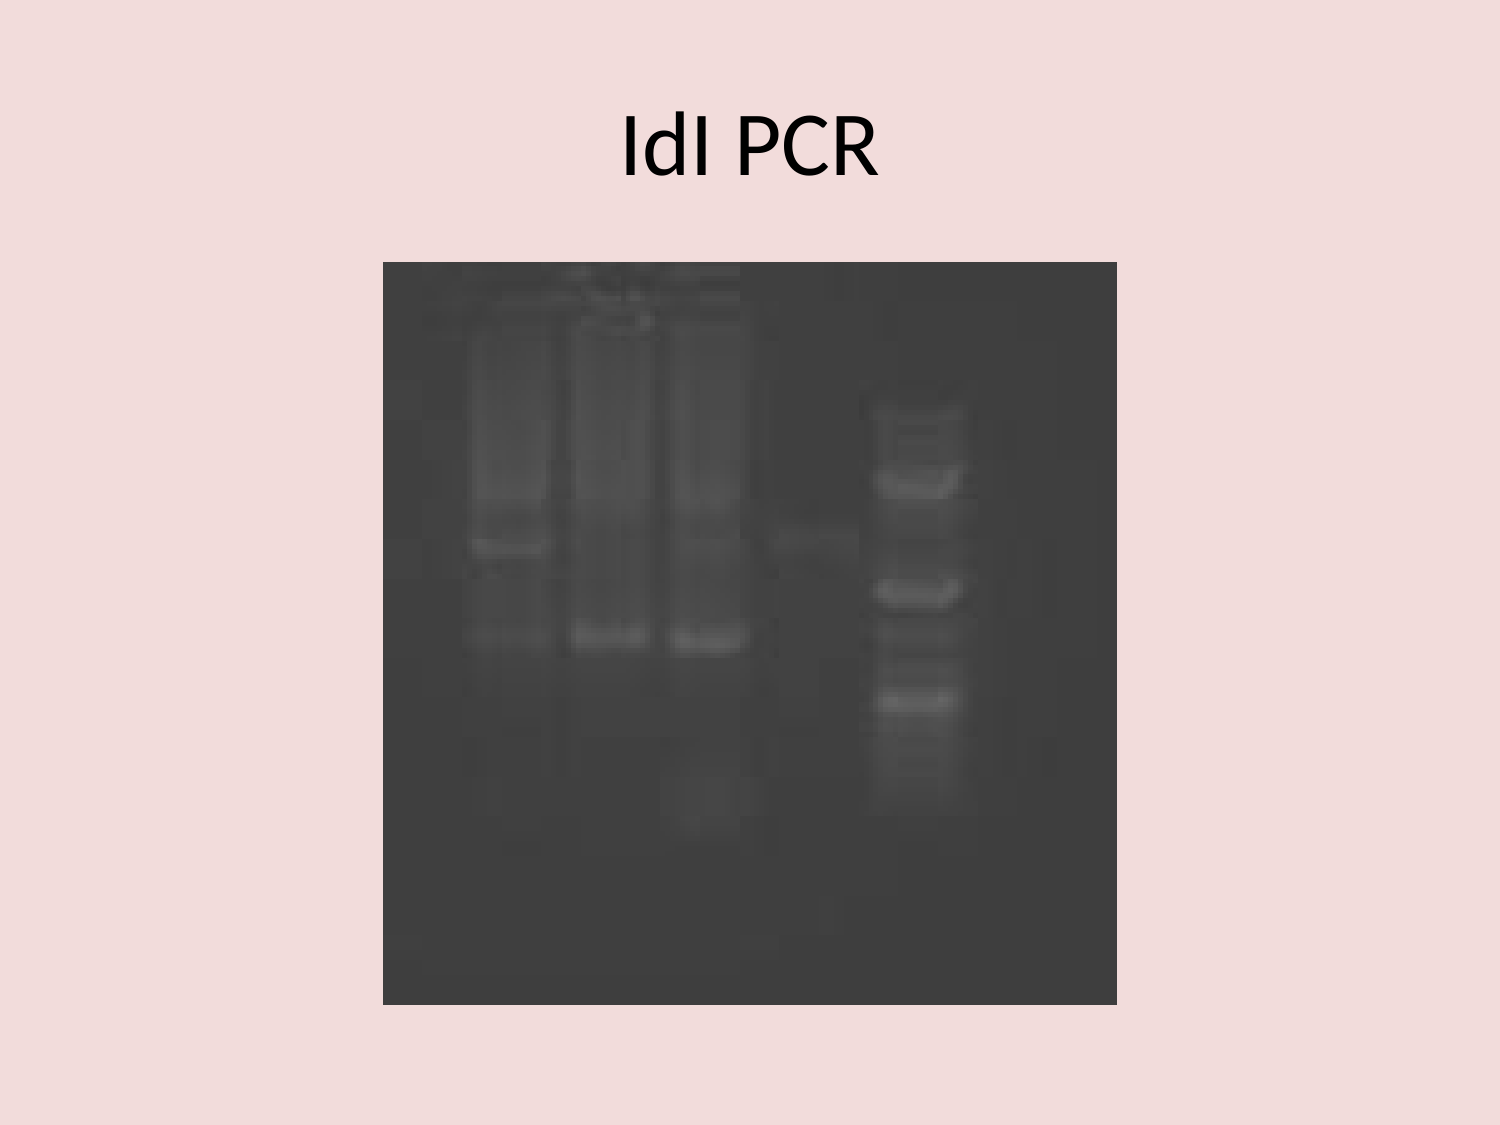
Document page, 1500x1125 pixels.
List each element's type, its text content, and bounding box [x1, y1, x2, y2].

title IdI PCR [75, 45, 1425, 233]
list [74, 262, 1426, 1006]
